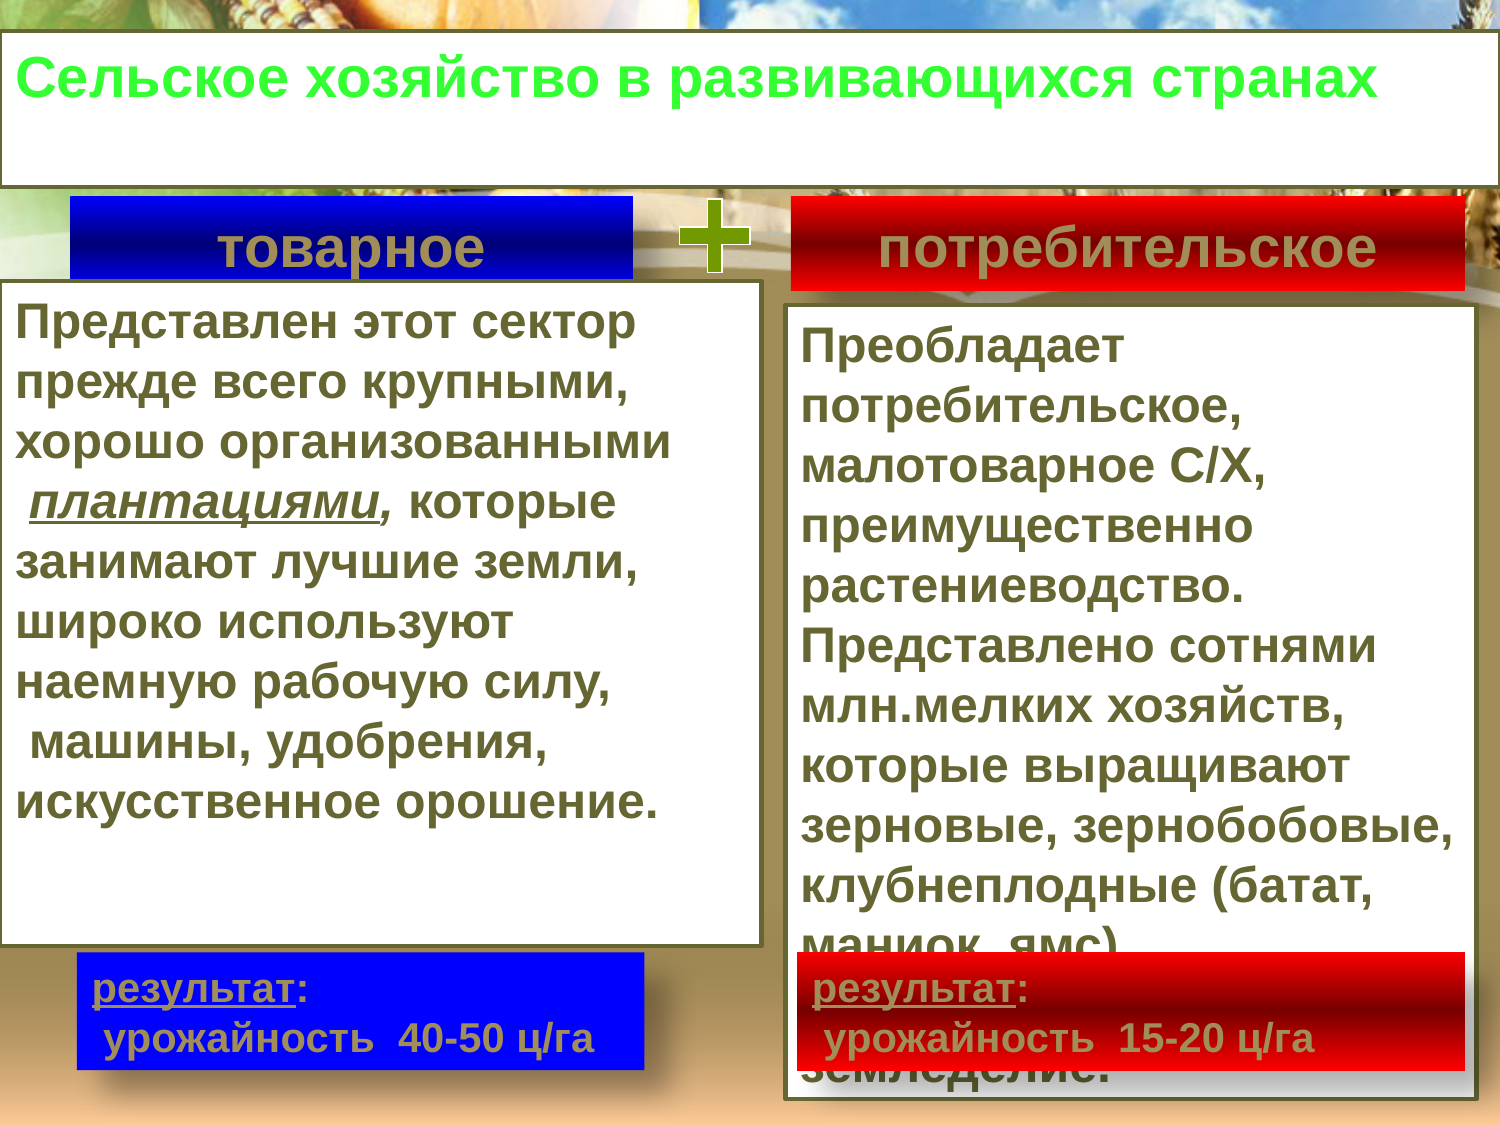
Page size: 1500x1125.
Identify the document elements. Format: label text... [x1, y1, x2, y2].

text_box [679, 199, 751, 273]
text_box Преобладает потребительское, малотоварное С/Х, преимущественно растениеводство. Представлено сотнями млн.мелких хозяйств, которые выращивают зерновые, зернобобовые, клубнеплодные (батат, маниок, ямс). Подсечно-огневое земледелие. [783, 303, 1479, 1101]
picture [0, 0, 1500, 29]
text_box результат: урожайность 40-50 ц/га [76, 952, 645, 1071]
text_box результат: урожайность 15-20 ц/га [797, 952, 1465, 1071]
text_box Представлен этот сектор прежде всего крупными, хорошо организованными плантациями, которые занимают лучшие земли, широко используют наемную рабочую силу, машины, удобрения, искусственное орошение. [0, 279, 764, 948]
text_box потребительское [790, 196, 1465, 291]
text_box товарное [70, 196, 633, 279]
picture [0, 189, 1500, 935]
title Сельское хозяйство в развивающихся странах [0, 29, 1500, 189]
